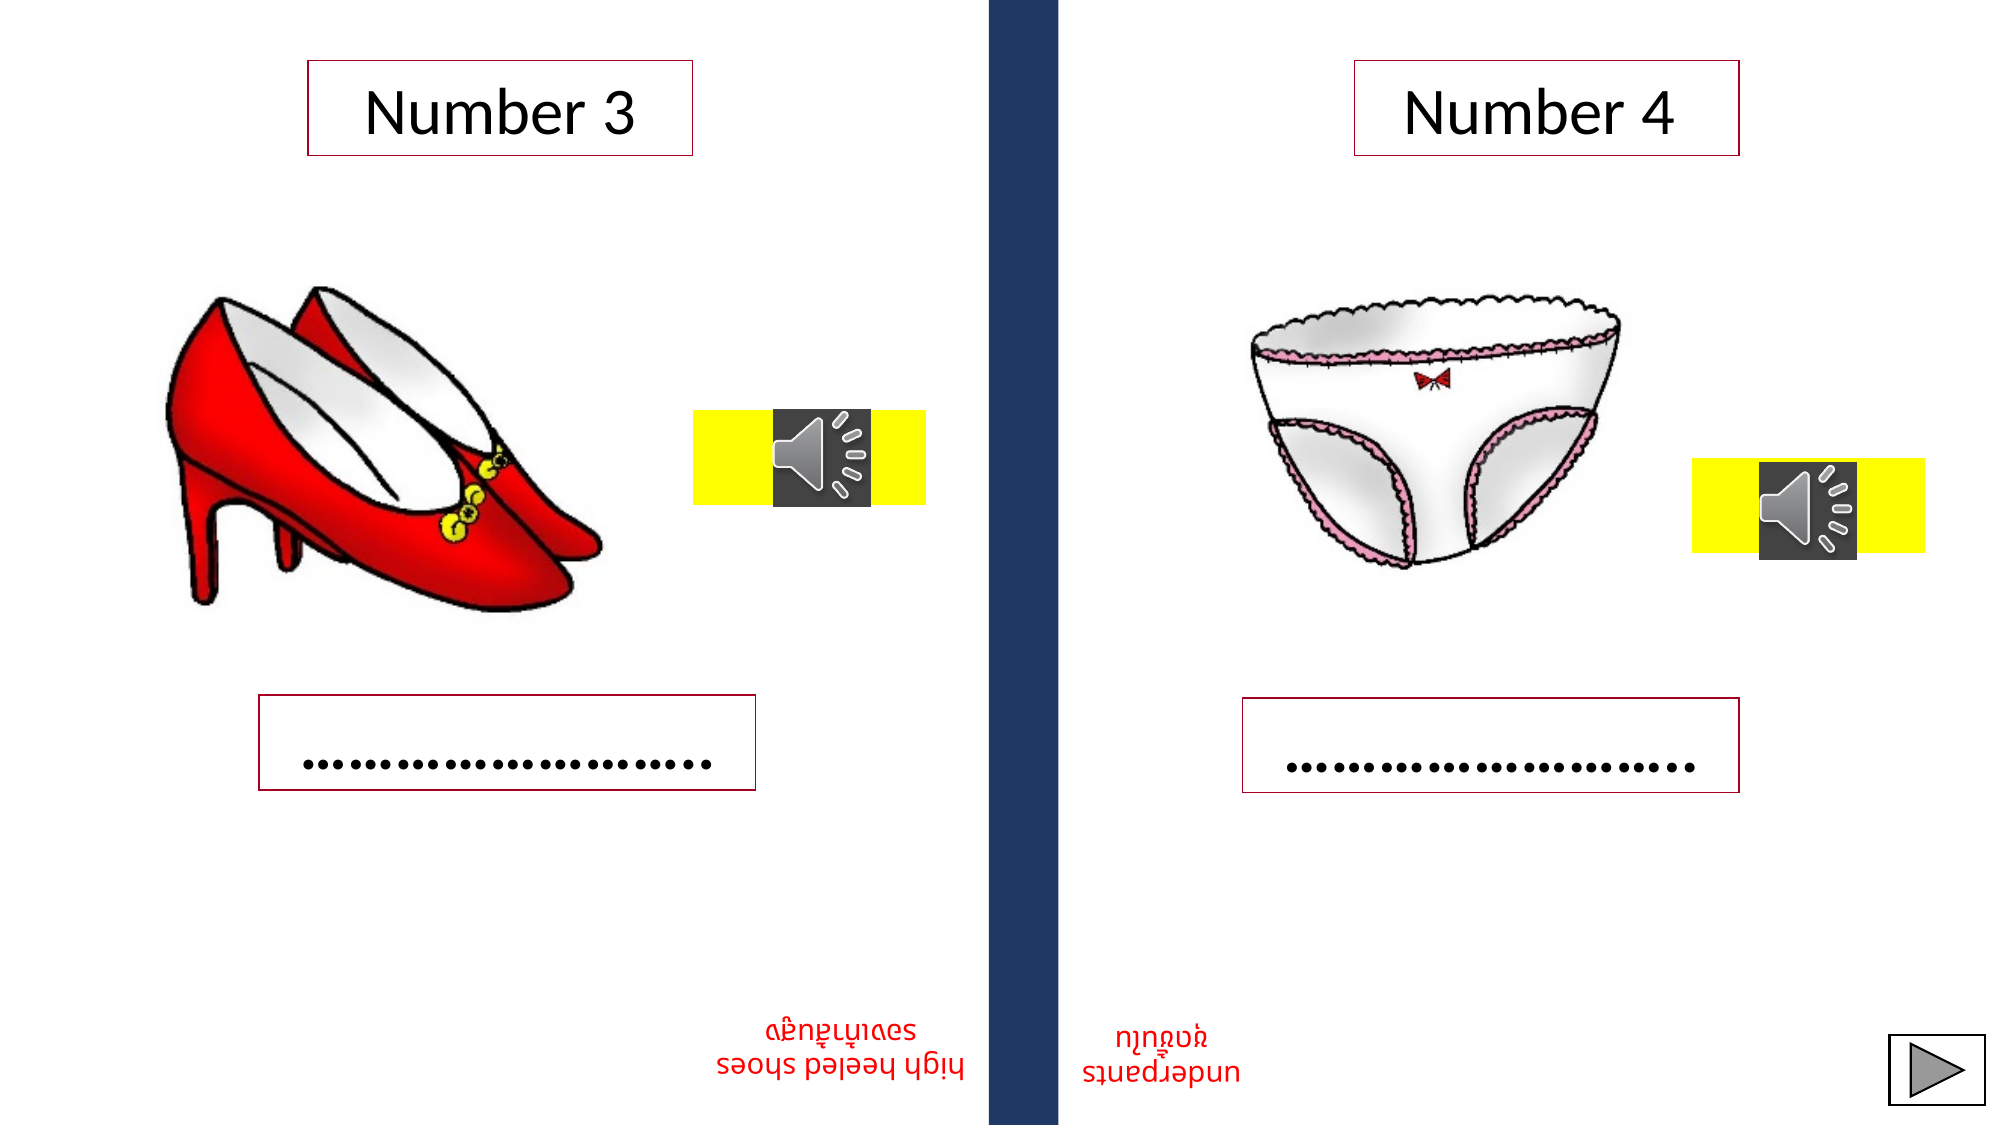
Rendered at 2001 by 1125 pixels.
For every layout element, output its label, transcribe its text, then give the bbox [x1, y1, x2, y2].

picture [772, 407, 873, 508]
text_box Number 4 [1354, 60, 1739, 156]
text_box [988, 0, 1059, 1125]
text_box [1888, 1034, 1986, 1106]
text_box high heeled shoes รองเท้าส้นสูง [699, 1010, 983, 1096]
table_header [873, 410, 926, 505]
text_box …………………….. [1242, 697, 1739, 793]
text_box Number 3 [308, 60, 693, 156]
table_header [1692, 458, 1925, 553]
picture [1758, 461, 1859, 562]
picture [1221, 276, 1639, 582]
picture [115, 271, 645, 634]
table_header [693, 410, 772, 505]
text_box underpants ชุดชั้นใน [1065, 1018, 1259, 1104]
text_box …………………….. [259, 695, 756, 790]
